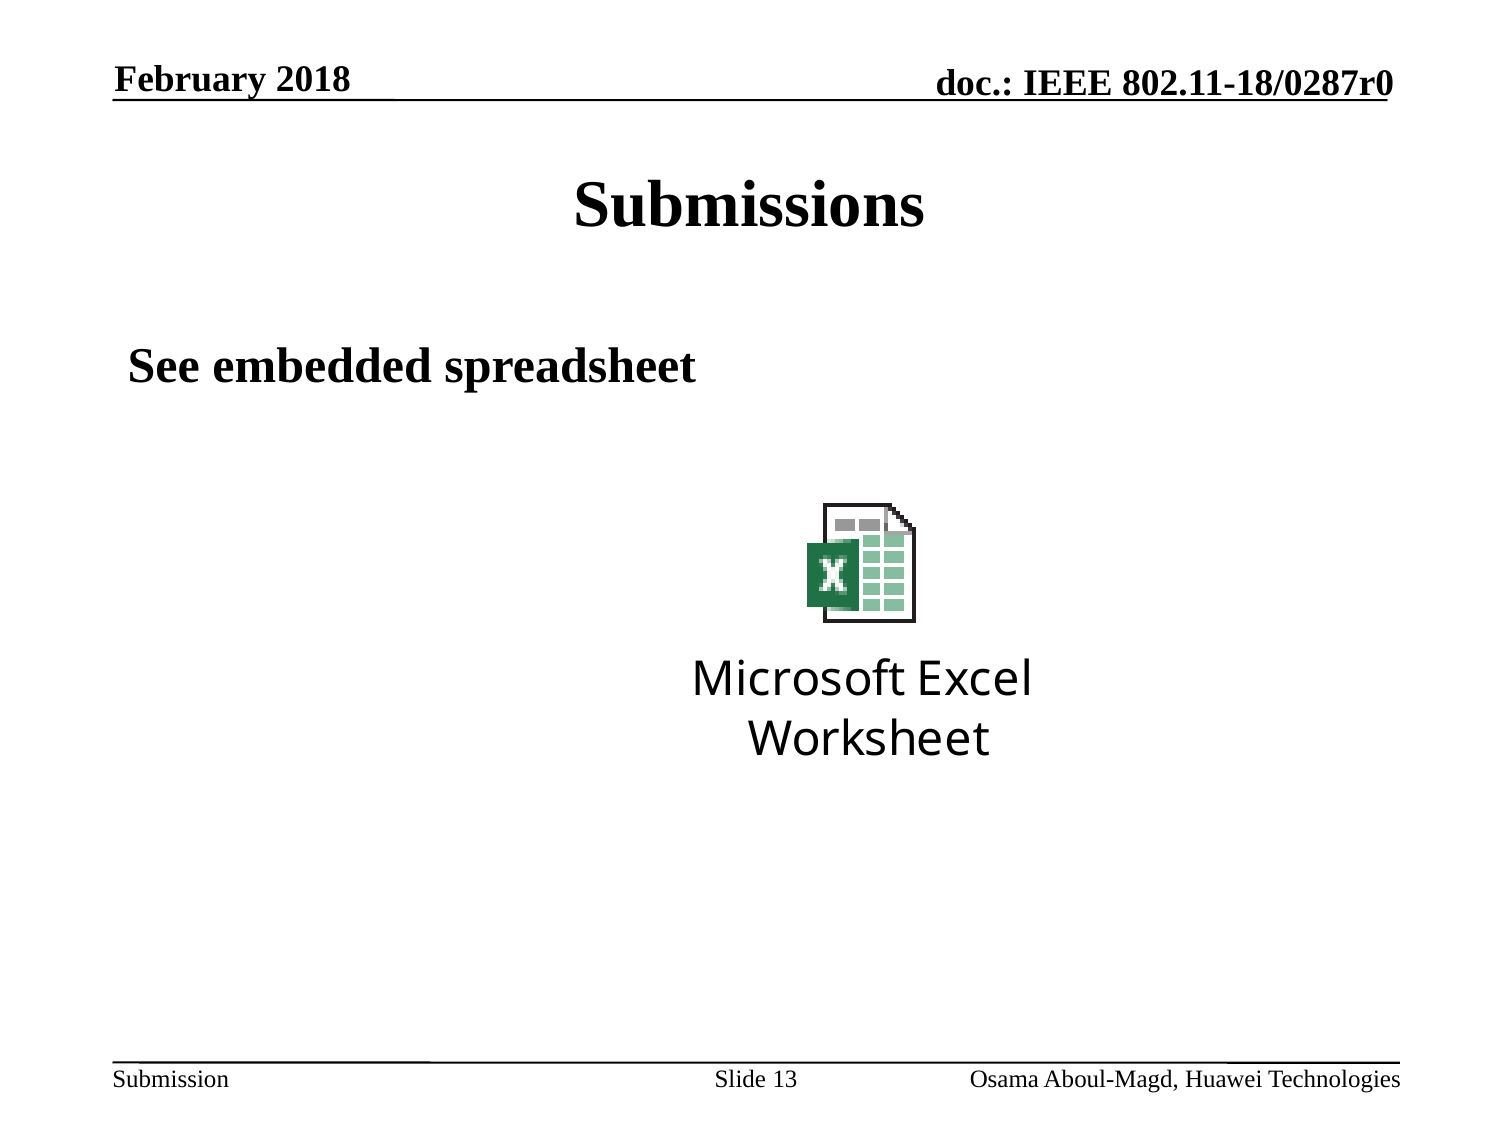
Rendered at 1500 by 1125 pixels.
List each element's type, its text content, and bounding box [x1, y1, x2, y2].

title Submissions [112, 112, 1388, 288]
list See embedded spreadsheet [112, 324, 1388, 1000]
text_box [674, 498, 1062, 826]
slide_number Slide 13 [712, 1061, 800, 1123]
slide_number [114, 54, 423, 100]
footer Osama Aboul-Magd, Huawei Technologies [878, 1061, 1402, 1093]
